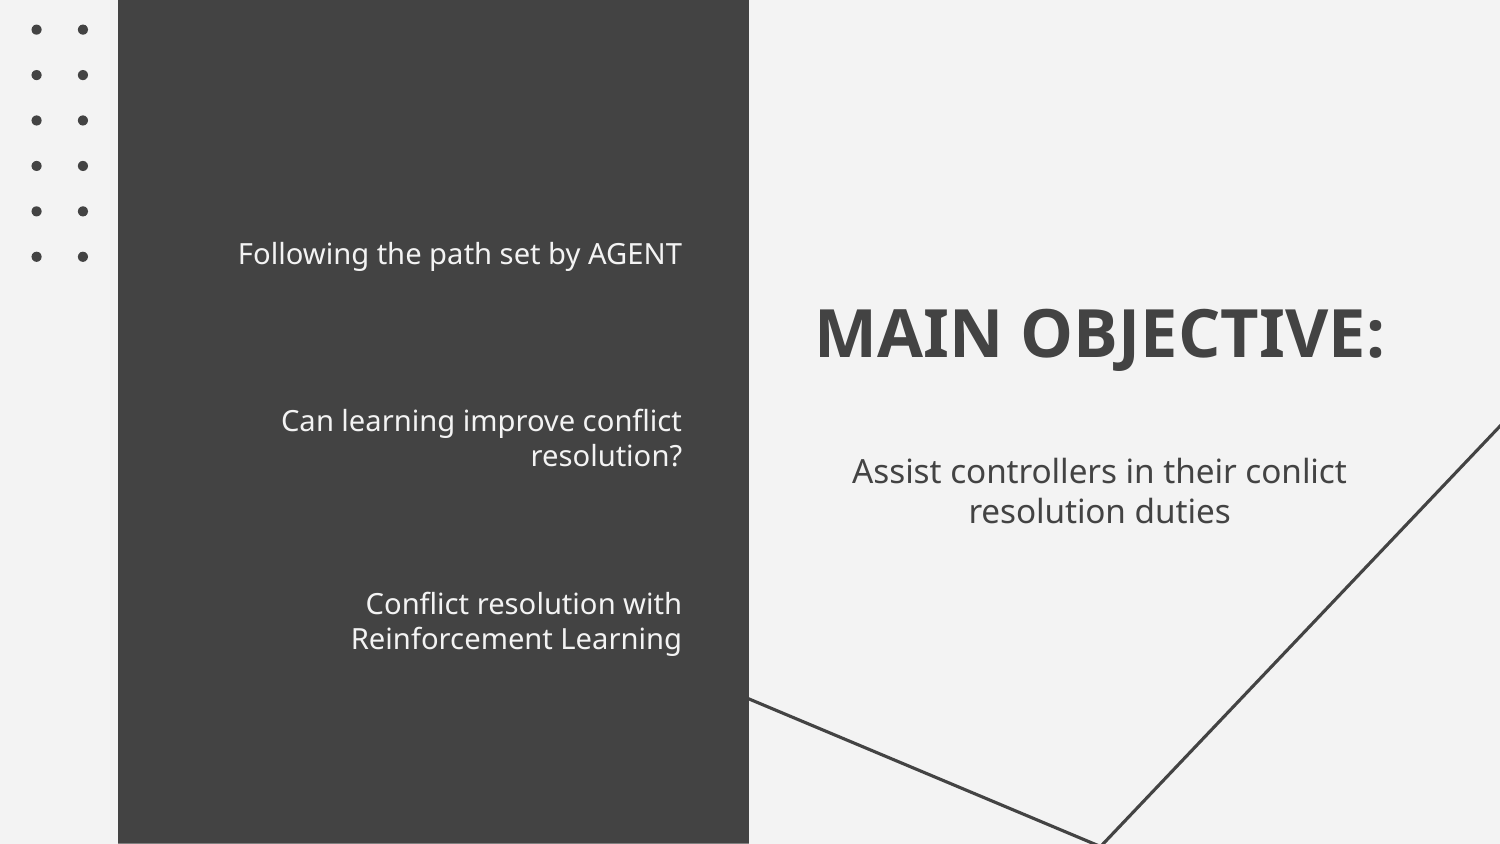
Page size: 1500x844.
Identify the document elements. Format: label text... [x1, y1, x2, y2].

subtitle Conflict resolution with Reinforcement Learning [177, 541, 698, 670]
title MAIN OBJECTIVE: Assist controllers in their conlict resolution duties [797, 275, 1403, 495]
subtitle Can learning improve conflict resolution? [177, 358, 698, 486]
subtitle Following the path set by AGENT [177, 174, 698, 302]
